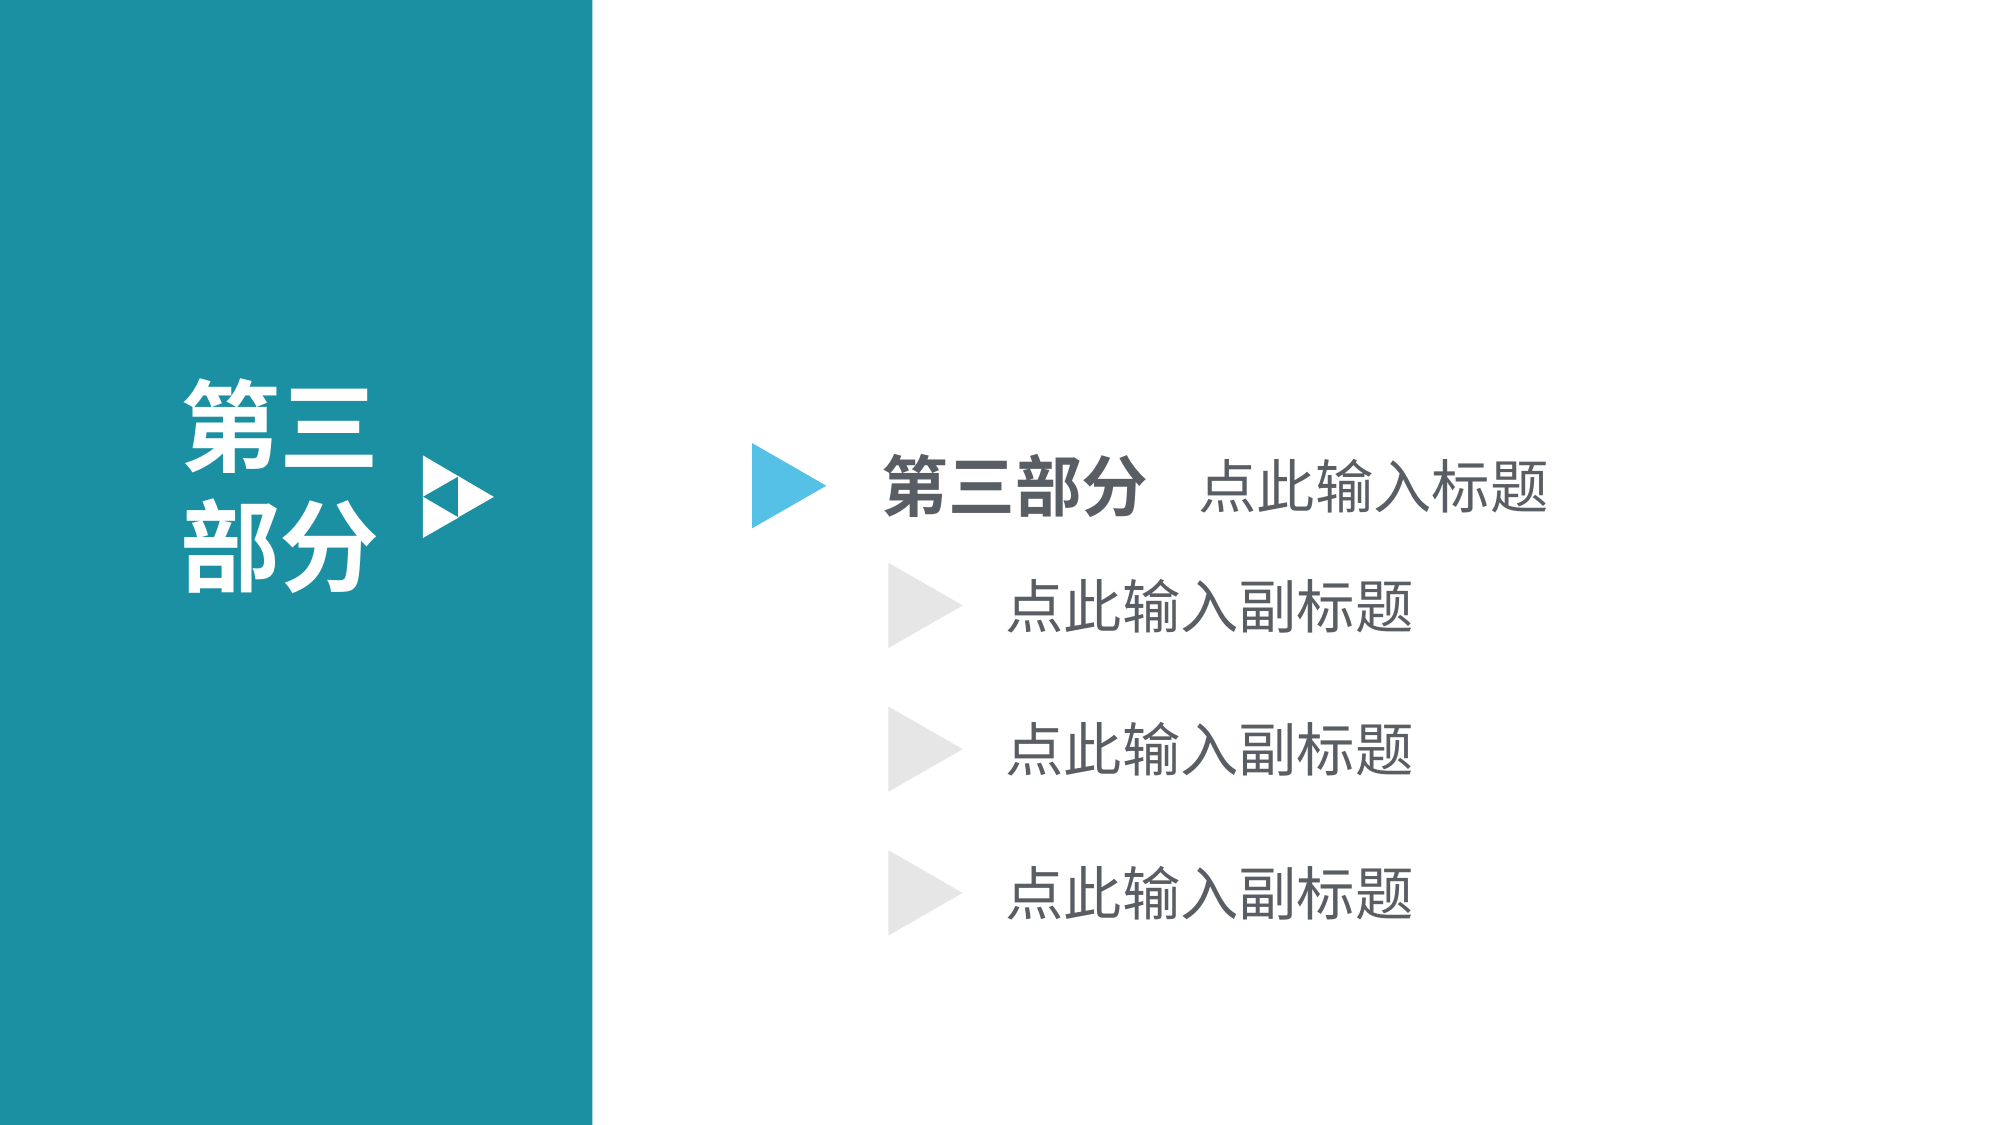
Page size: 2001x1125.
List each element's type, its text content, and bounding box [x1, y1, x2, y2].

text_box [888, 849, 1591, 936]
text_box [752, 437, 1784, 534]
text_box 第三部分 [165, 356, 427, 612]
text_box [411, 453, 488, 531]
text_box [888, 706, 1591, 793]
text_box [888, 562, 1591, 649]
text_box [0, 0, 593, 1125]
